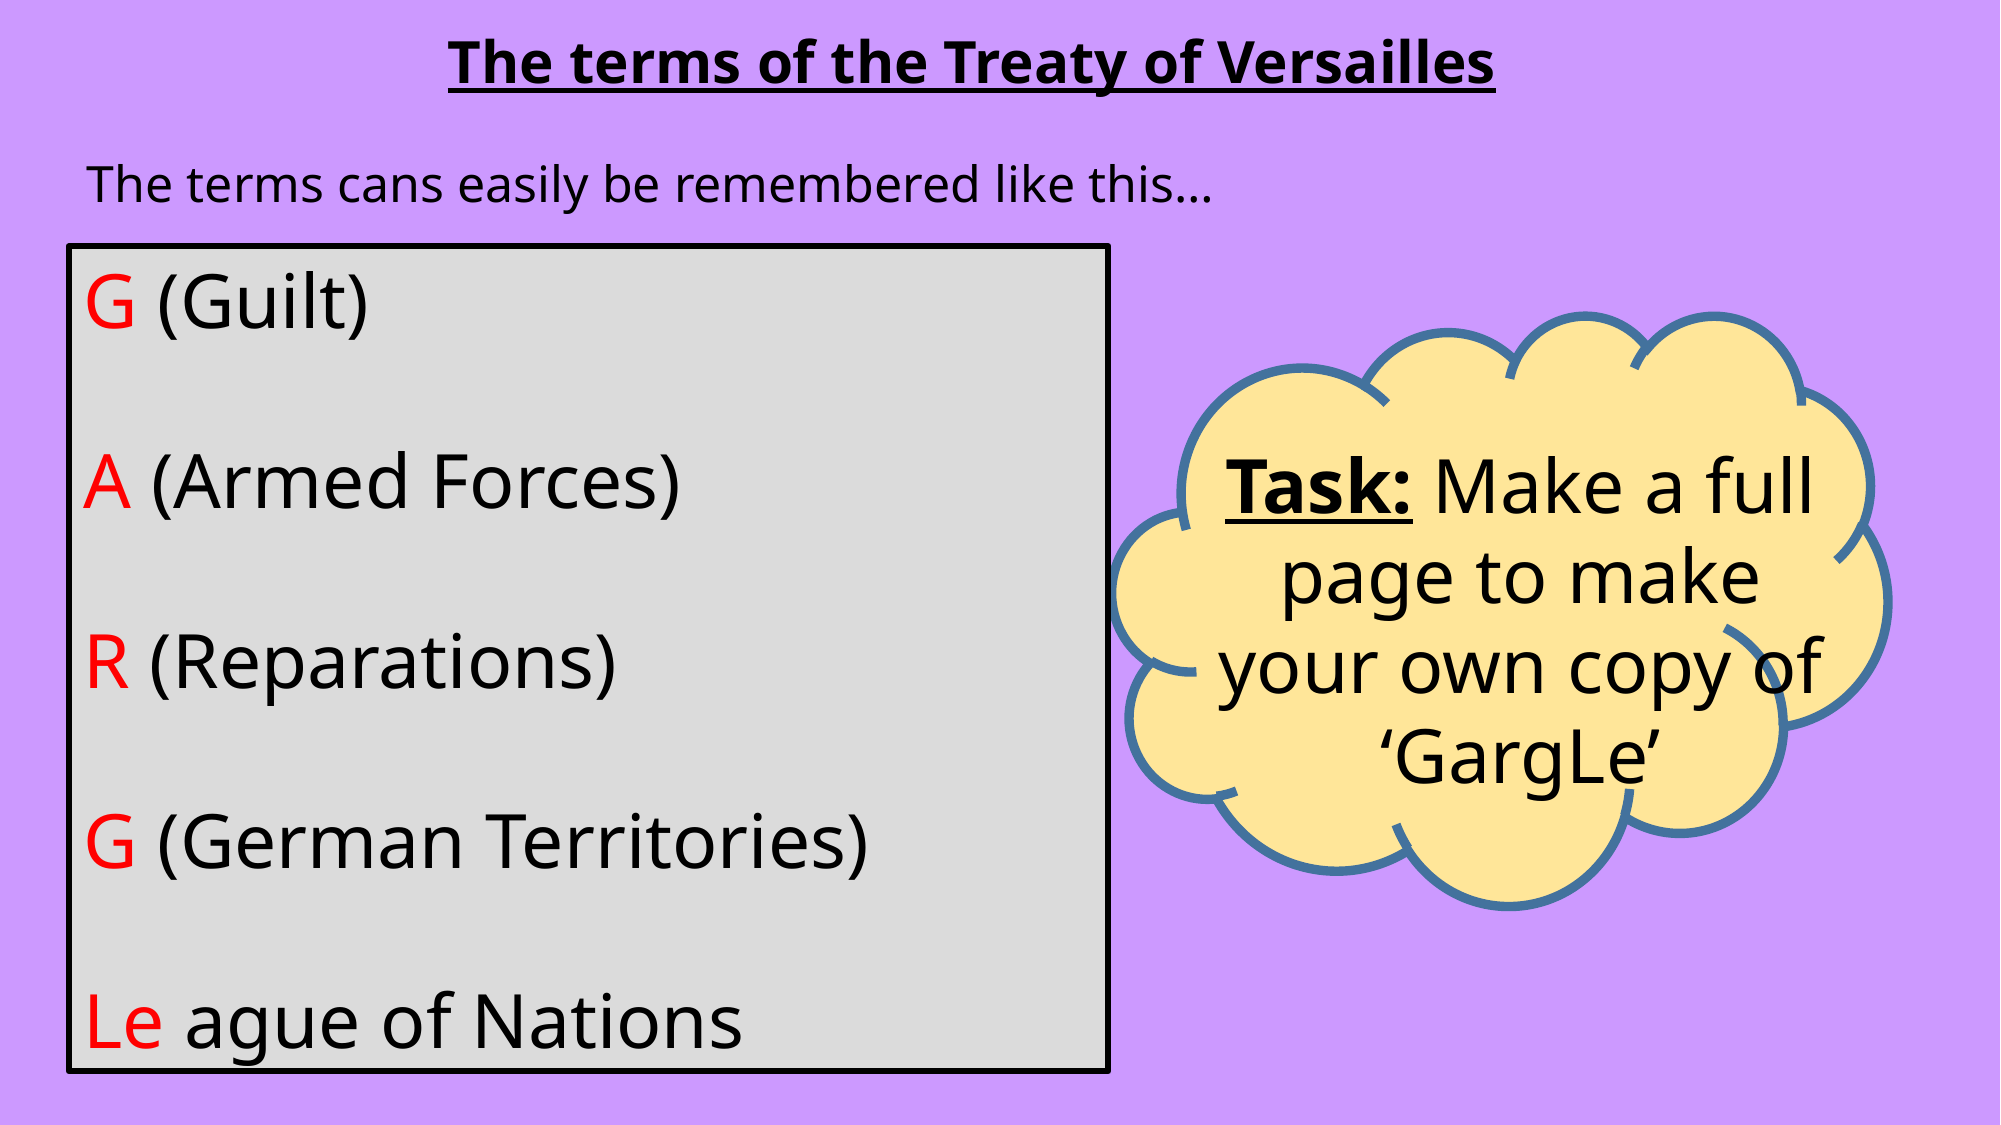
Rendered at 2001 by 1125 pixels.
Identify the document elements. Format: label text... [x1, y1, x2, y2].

text_box G (Guilt) A (Armed Forces) R (Reparations) G (German Territories) Le ague of Nations [68, 246, 1109, 1072]
text_box [1219, 806, 1751, 908]
text_box Task: Make a full page to make your own copy of ‘GargLe’ [1174, 430, 1867, 806]
text_box [1867, 455, 1872, 517]
text_box [1110, 512, 1174, 793]
text_box The terms of the Treaty of Versailles [432, 18, 1567, 103]
text_box [1196, 315, 1855, 430]
text_box The terms cans easily be remembered like this… [72, 144, 1230, 220]
text_box [1867, 529, 1890, 675]
